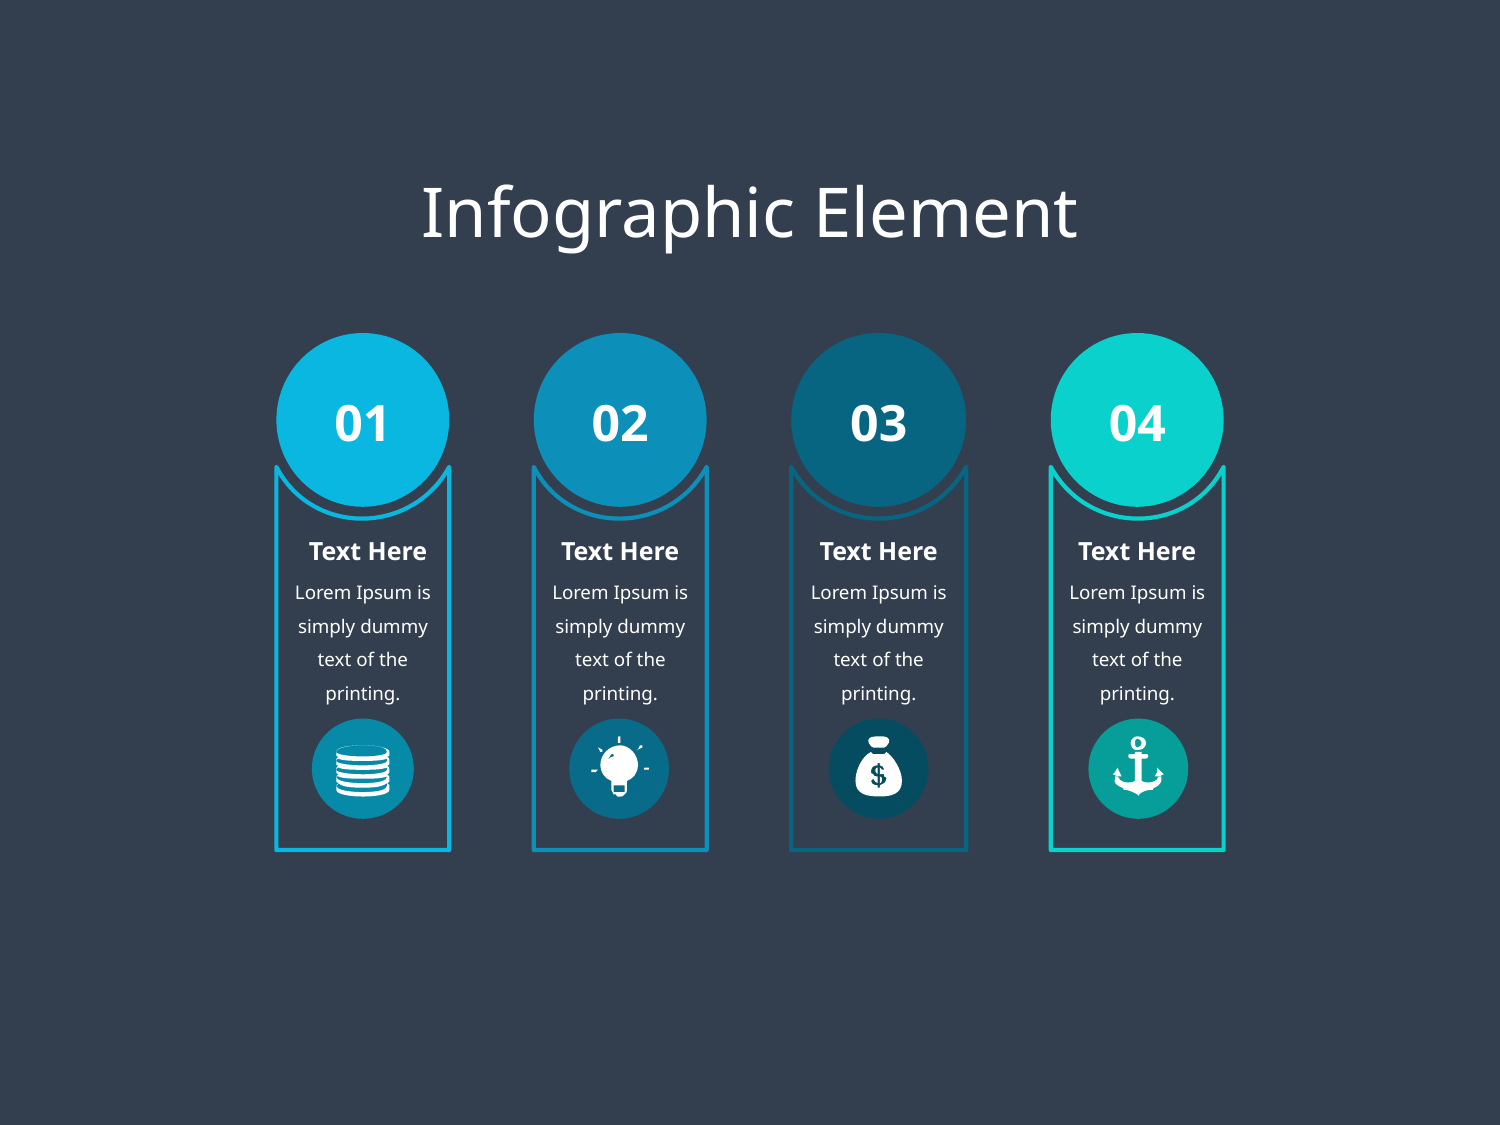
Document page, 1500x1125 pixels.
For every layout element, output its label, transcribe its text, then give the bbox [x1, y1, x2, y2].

text_box 02 [576, 383, 664, 459]
text_box [276, 466, 450, 851]
text_box [311, 718, 414, 819]
text_box Lorem Ipsum is simply dummy text of the printing. [289, 561, 436, 712]
text_box Text Here [546, 528, 695, 573]
text_box [533, 466, 707, 851]
text_box 01 [319, 383, 407, 459]
text_box [569, 718, 669, 819]
text_box [336, 745, 390, 797]
text_box [276, 333, 450, 507]
text_box Text Here [1063, 528, 1211, 573]
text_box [855, 736, 902, 797]
text_box [828, 718, 929, 819]
text_box [1088, 718, 1189, 819]
text_box Text Here [804, 528, 953, 573]
text_box [791, 466, 967, 851]
text_box [1050, 333, 1224, 507]
text_box Infographic Element [406, 161, 1094, 259]
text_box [591, 736, 649, 797]
text_box Lorem Ipsum is simply dummy text of the printing. [547, 573, 694, 712]
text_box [1112, 736, 1164, 797]
text_box Text Here [294, 528, 442, 573]
text_box Lorem Ipsum is simply dummy text of the printing. [1064, 561, 1211, 712]
text_box 04 [1093, 383, 1181, 459]
text_box 03 [835, 383, 922, 459]
text_box [1050, 466, 1224, 851]
text_box Lorem Ipsum is simply dummy text of the printing. [805, 561, 952, 712]
text_box [791, 333, 967, 507]
text_box [533, 333, 707, 507]
